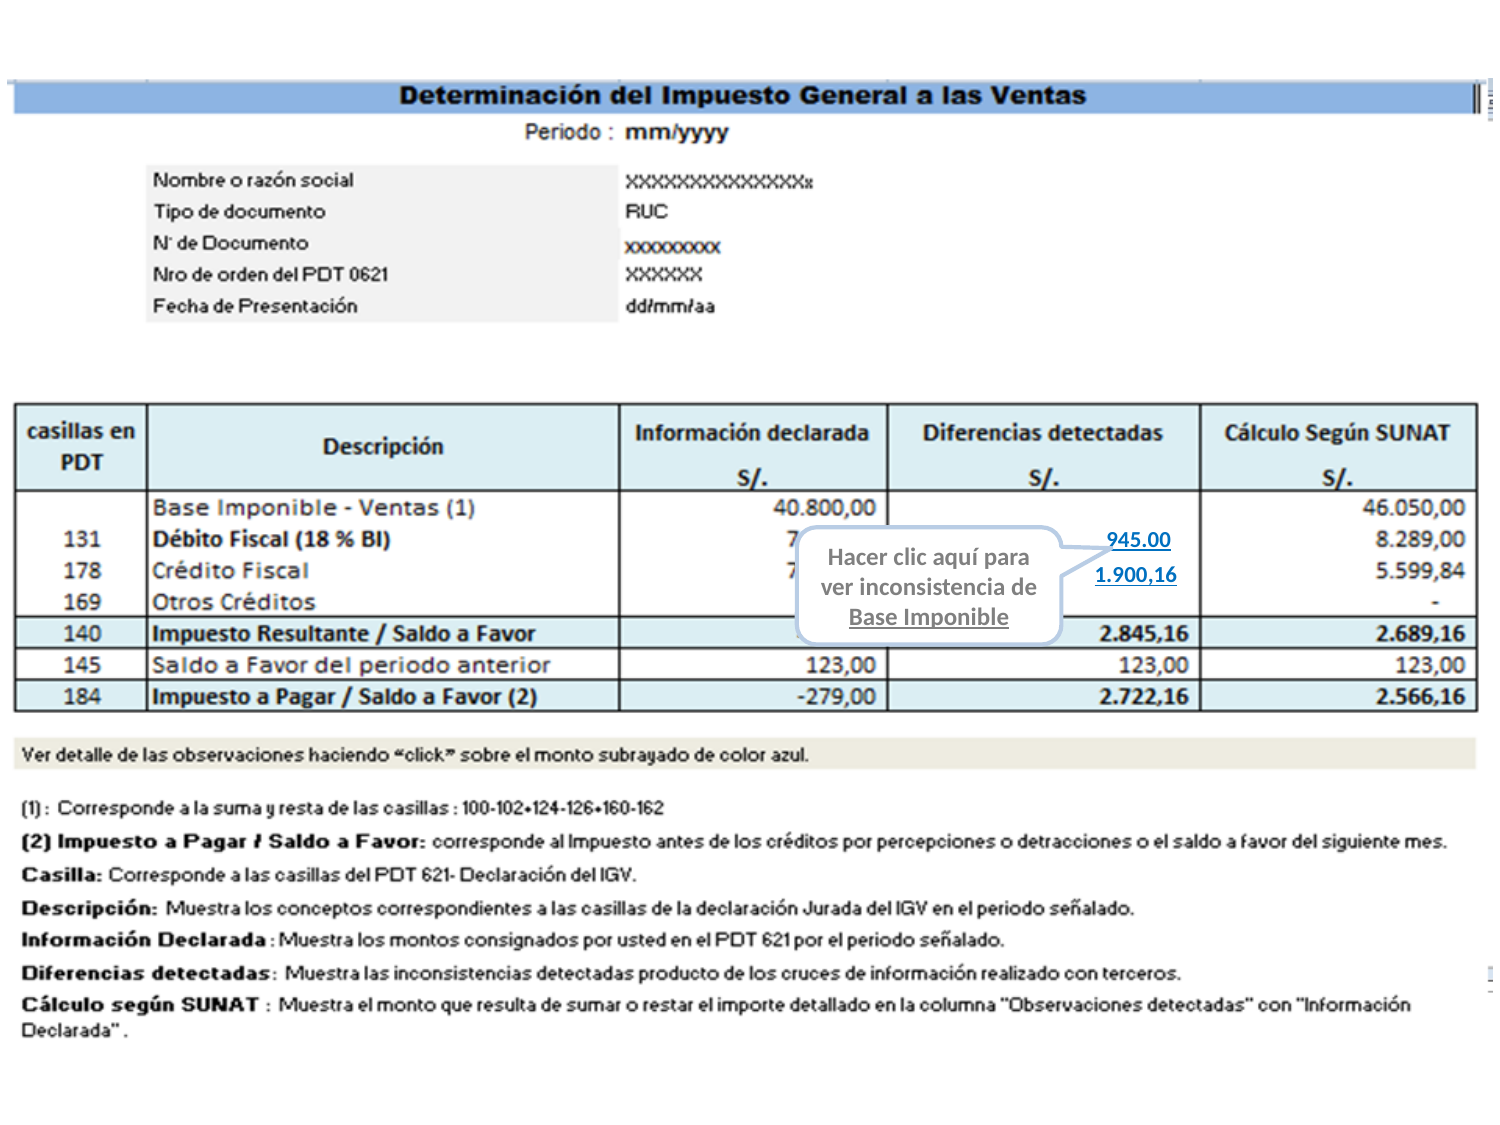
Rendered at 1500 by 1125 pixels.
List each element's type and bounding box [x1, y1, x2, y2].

picture [6, 78, 1494, 1047]
